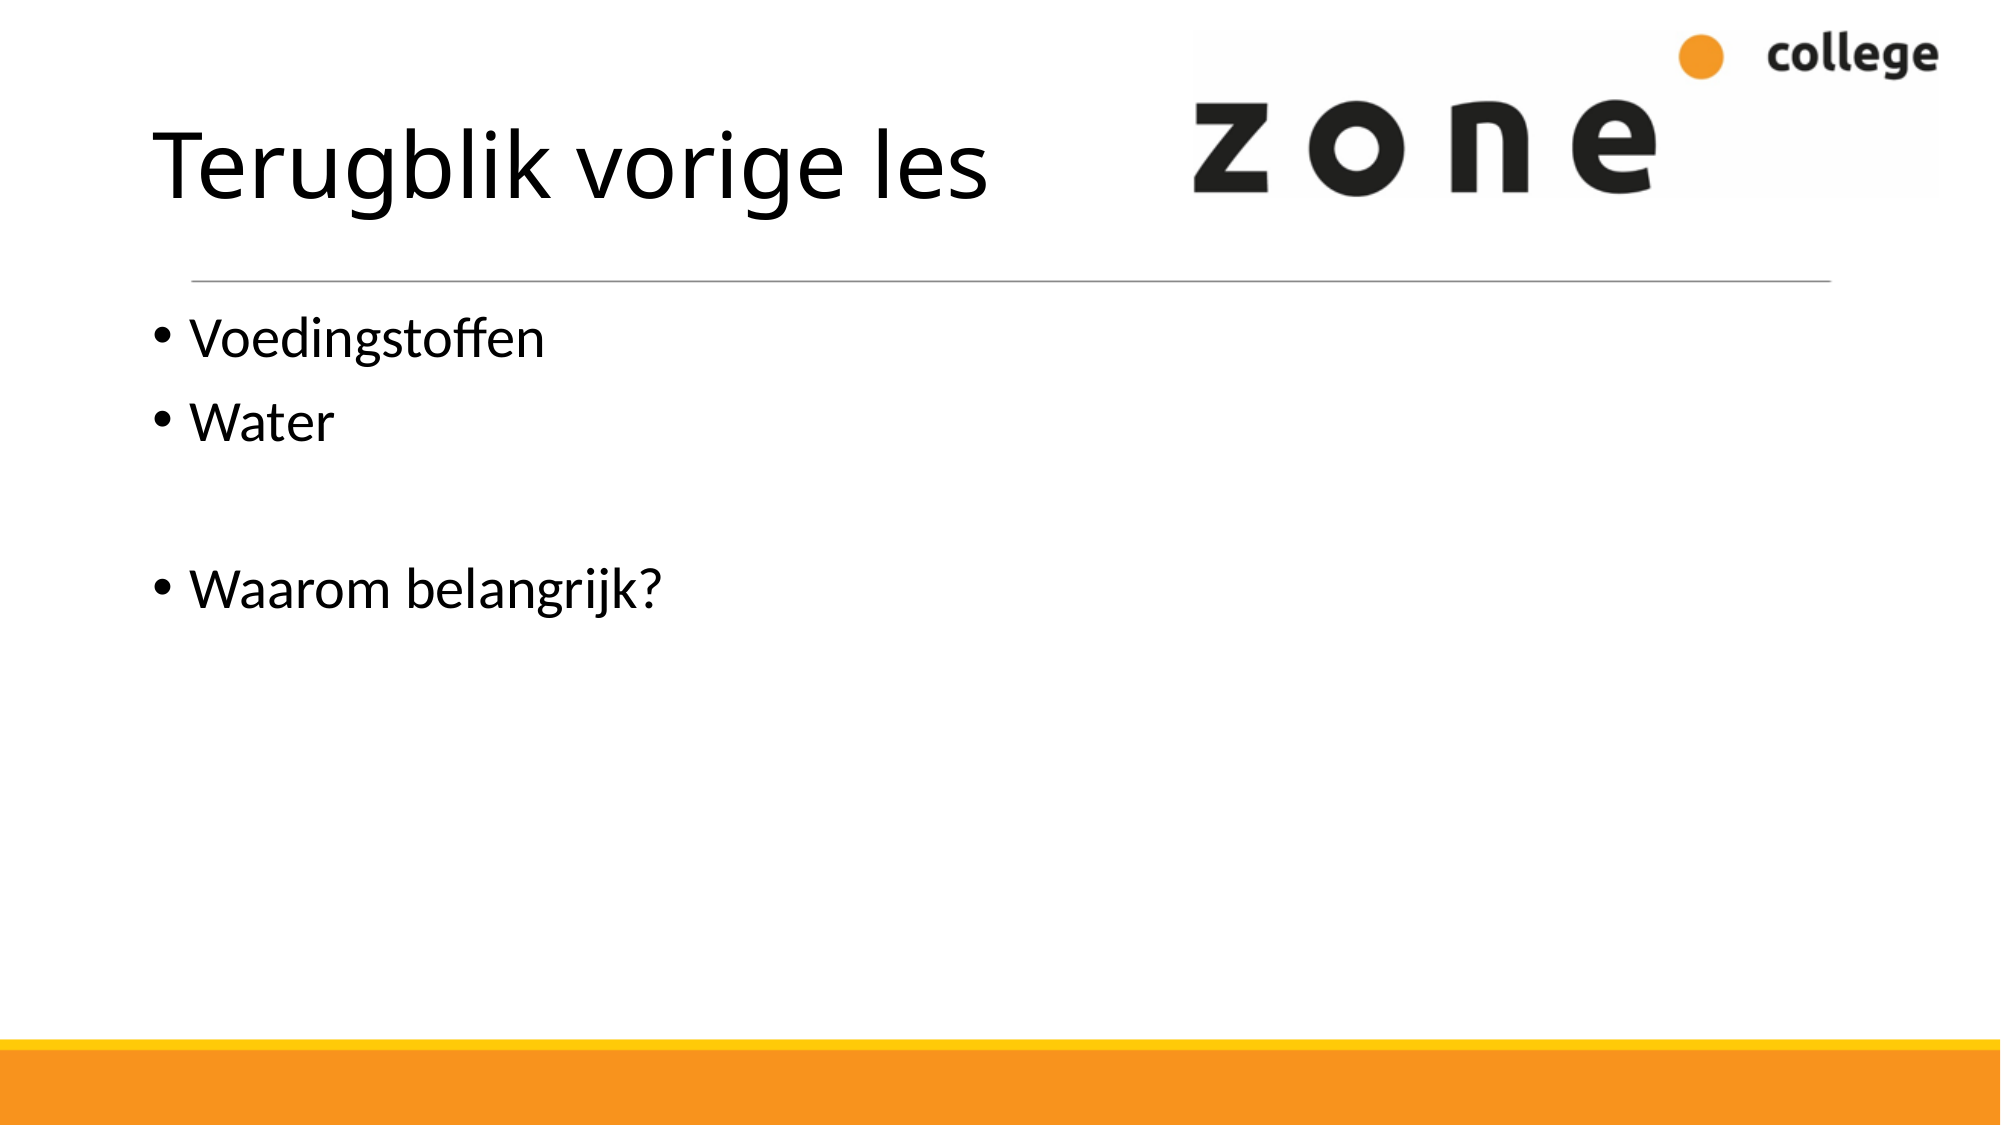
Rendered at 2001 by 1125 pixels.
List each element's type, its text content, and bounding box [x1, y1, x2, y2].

title Terugblik vorige les [137, 59, 1863, 278]
list Voedingstoffen Water Waarom belangrijk? [137, 299, 1863, 1014]
picture [0, 0, 2001, 1125]
